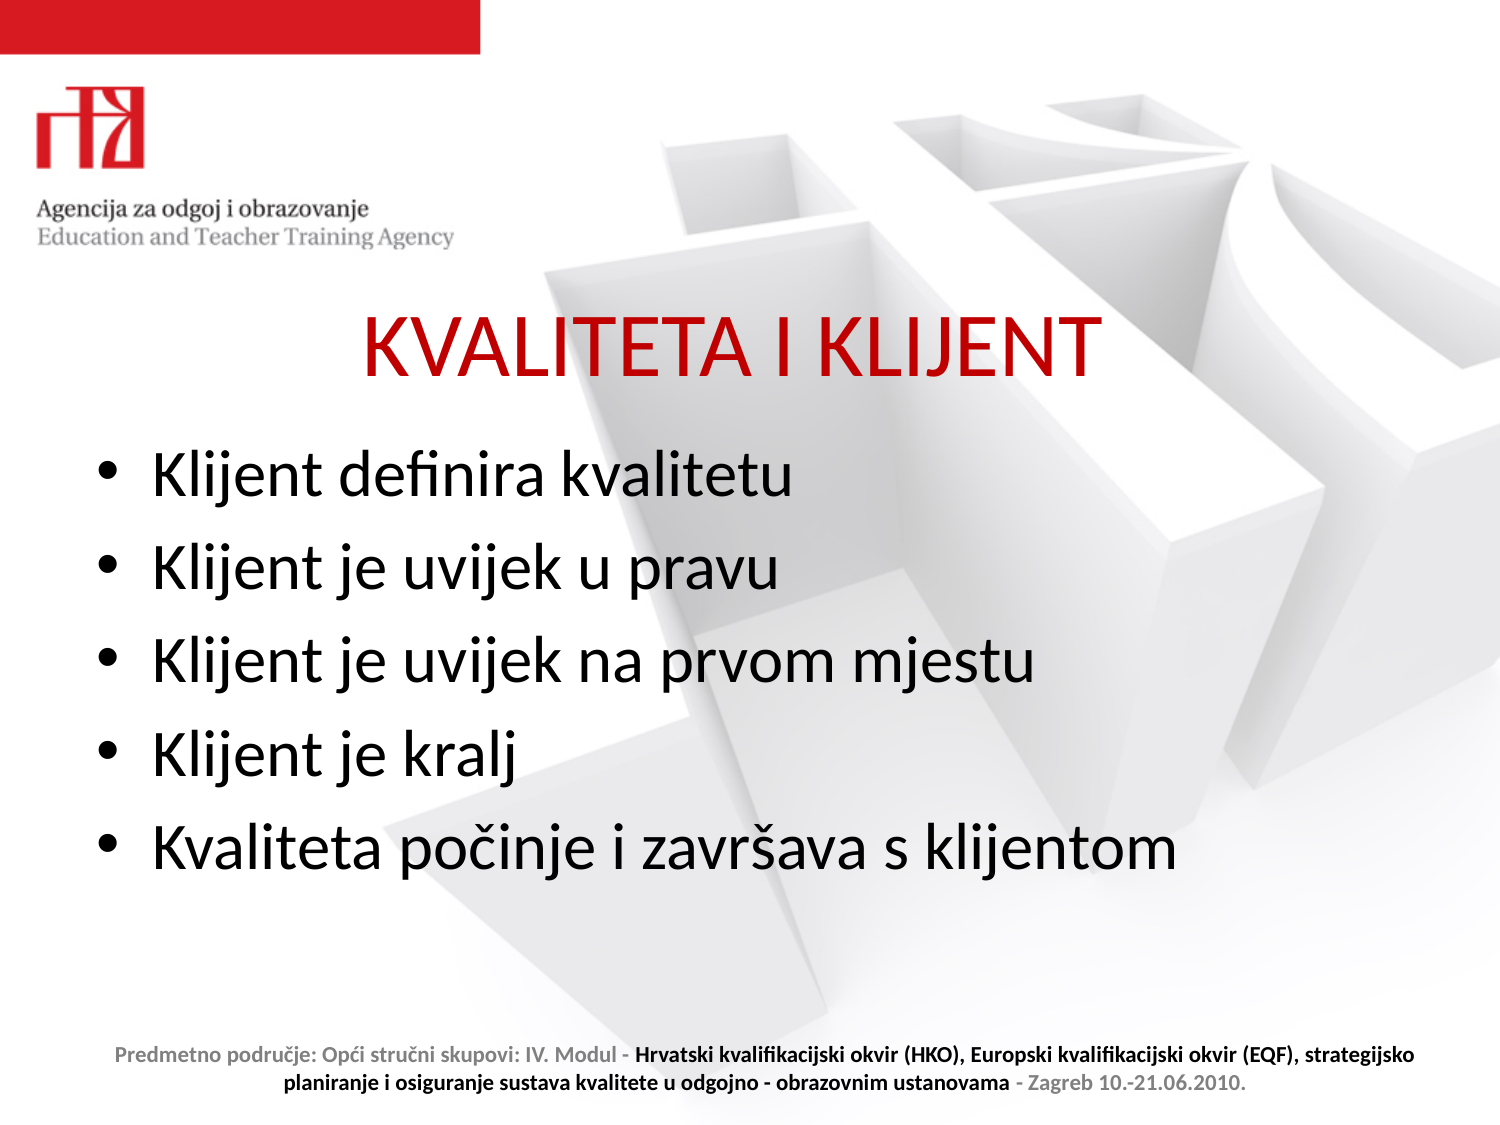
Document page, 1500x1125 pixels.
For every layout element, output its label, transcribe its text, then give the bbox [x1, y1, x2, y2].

title KVALITETA I KLIJENT [58, 246, 1409, 434]
picture [0, 0, 1500, 1125]
list Klijent definira kvalitetu Klijent je uvijek u pravu Klijent je uvijek na prvom mjestu Klijent je kralj Kvaliteta počinje i završava s klijentom [81, 421, 1413, 935]
